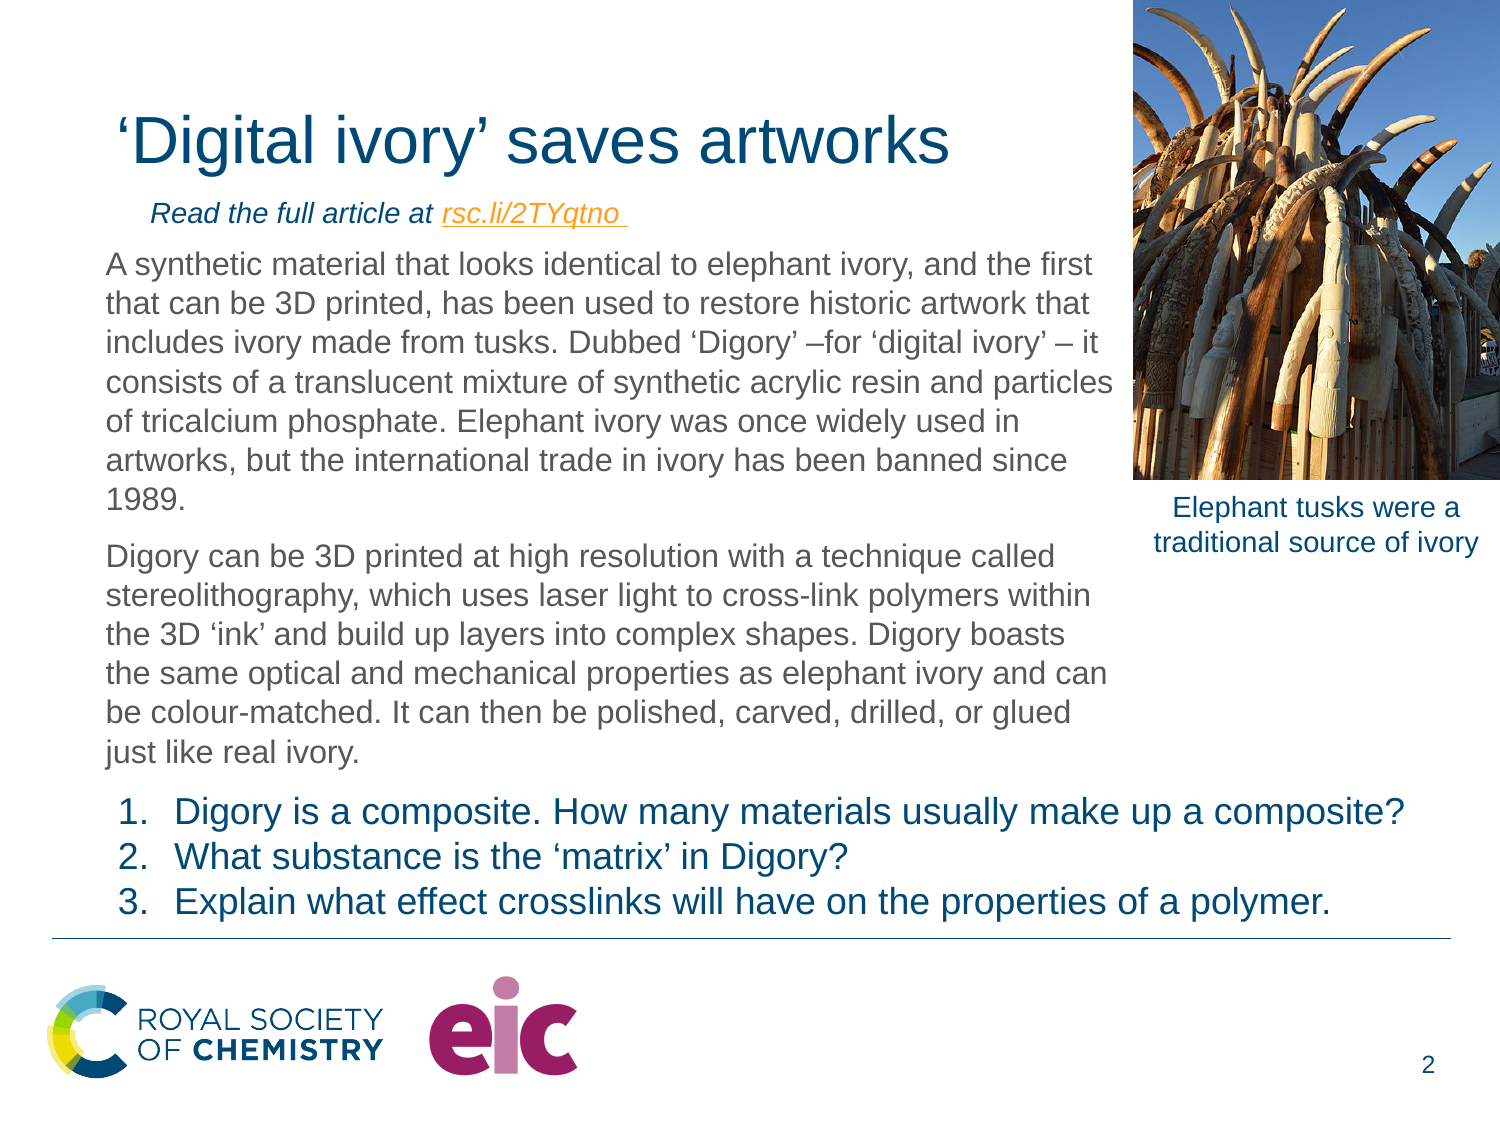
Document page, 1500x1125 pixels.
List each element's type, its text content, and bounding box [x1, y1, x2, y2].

slide_number 2 [1113, 1033, 1451, 1094]
title ‘Digital ivory’ saves artworks [101, 33, 1098, 235]
text_box Digory is a composite. How many materials usually make up a composite? What substance is the ‘matrix’ in Digory? Explain what effect crosslinks will have on the properties of a polymer. [103, 779, 1476, 930]
picture [1133, 0, 1500, 480]
text_box Read the full article at rsc.li/2TYqtno [135, 187, 1133, 235]
text_box A synthetic material that looks identical to elephant ivory, and the first that can be 3D printed, has been used to restore historic artwork that includes ivory made from tusks. Dubbed ‘Digory’ –for ‘digital ivory’ – it consists of a translucent mixture of synthetic acrylic resin and particles of tricalcium phosphate. Elephant ivory was once widely used in artworks, but the international trade in ivory has been banned since 1989. Digory can be 3D printed at high resolution with a technique called stereolithography, which uses laser light to cross-link polymers within the 3D ‘ink’ and build up layers into complex shapes. Digory boasts the same optical and mechanical properties as elephant ivory and can be colour-matched. It can then be polished, carved, drilled, or glued just like real ivory. [90, 235, 1136, 780]
text_box Elephant tusks were a traditional source of ivory [1133, 481, 1500, 566]
picture [0, 938, 583, 1125]
